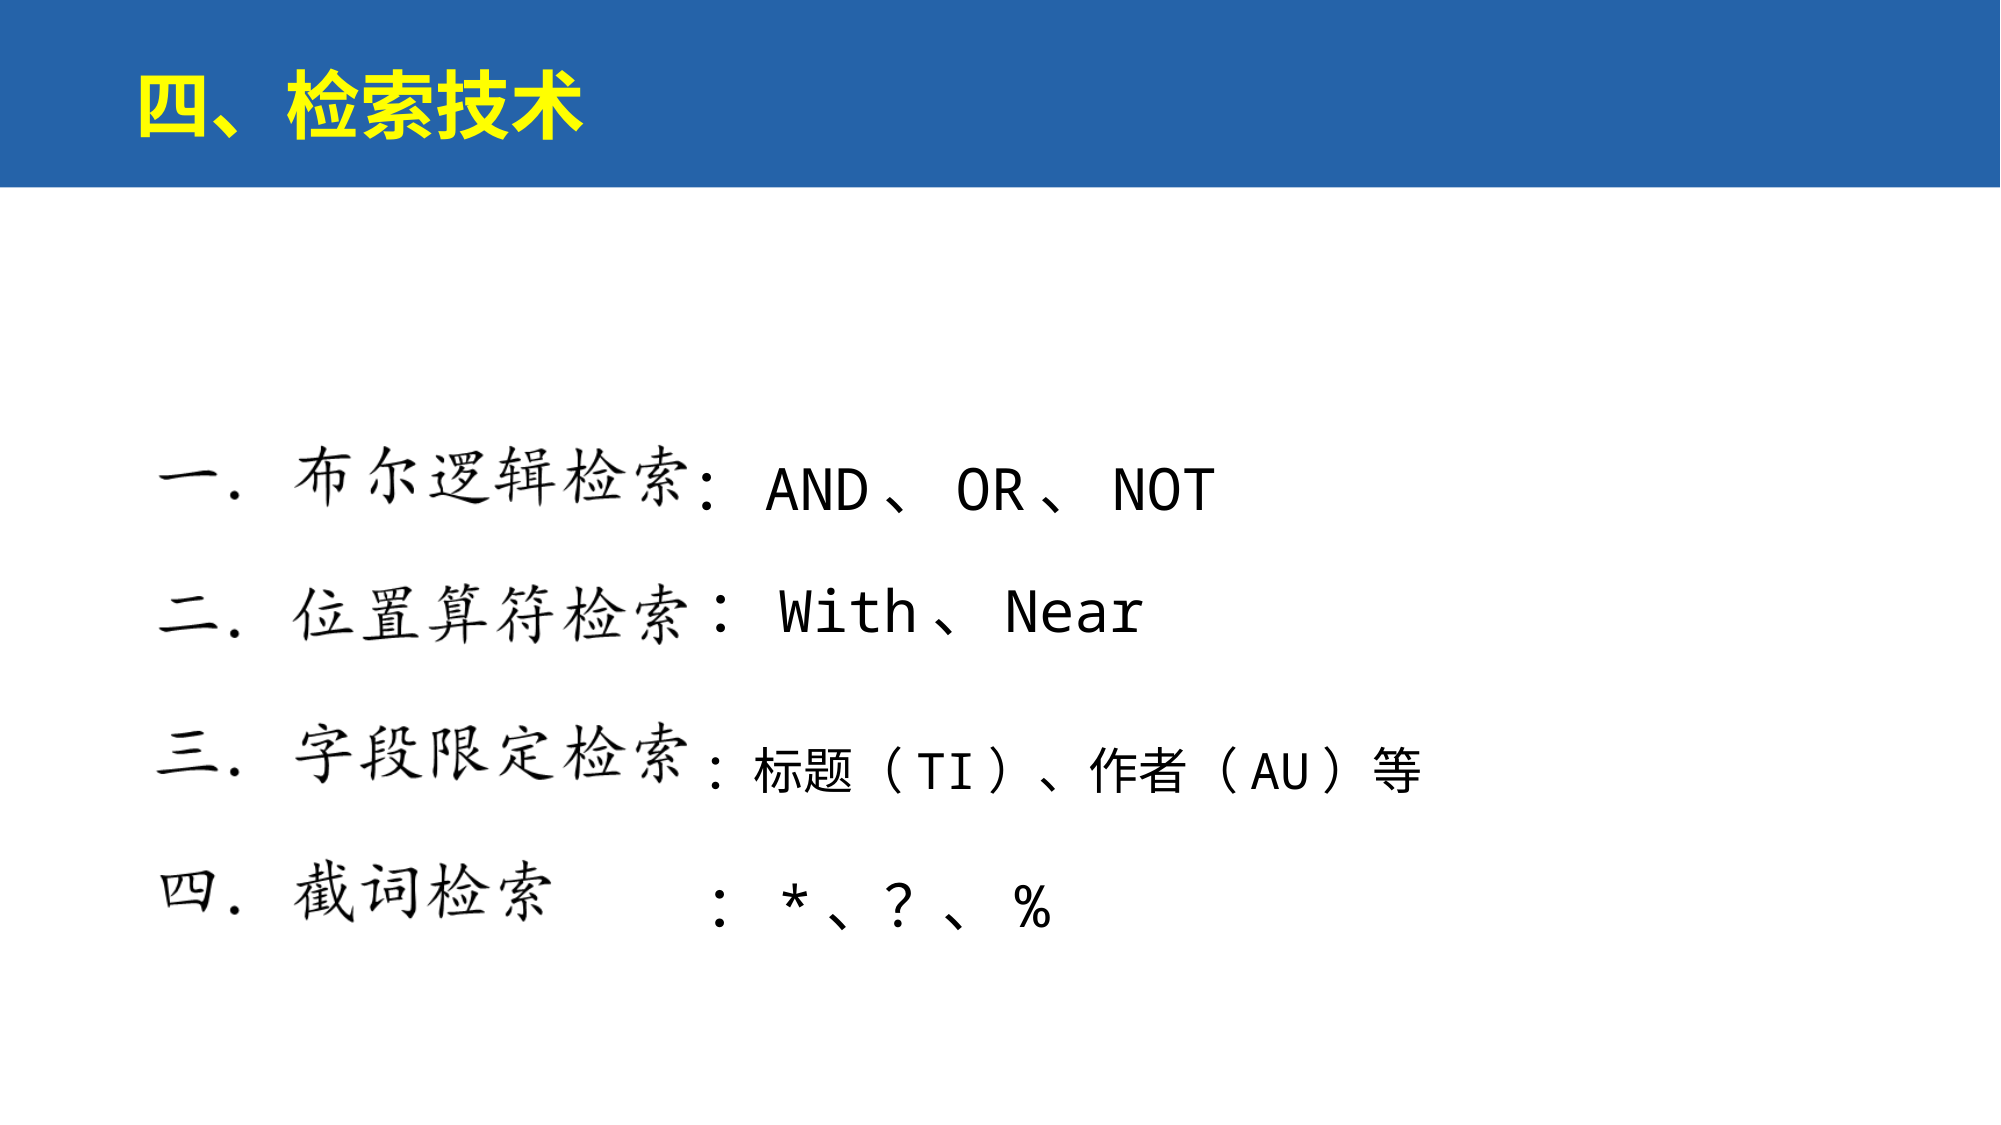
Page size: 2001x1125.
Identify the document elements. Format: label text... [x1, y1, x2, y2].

text_box ：With、Near [737, 566, 1160, 652]
text_box ：*、？、% [737, 862, 1065, 947]
text_box ：标题（TI）、作者（AU）等 [737, 701, 1437, 807]
picture [120, 409, 737, 967]
text_box ：AND、OR、NOT [737, 409, 1232, 530]
text_box [0, 0, 2000, 188]
text_box 四、检索技术 [120, 6, 1428, 246]
